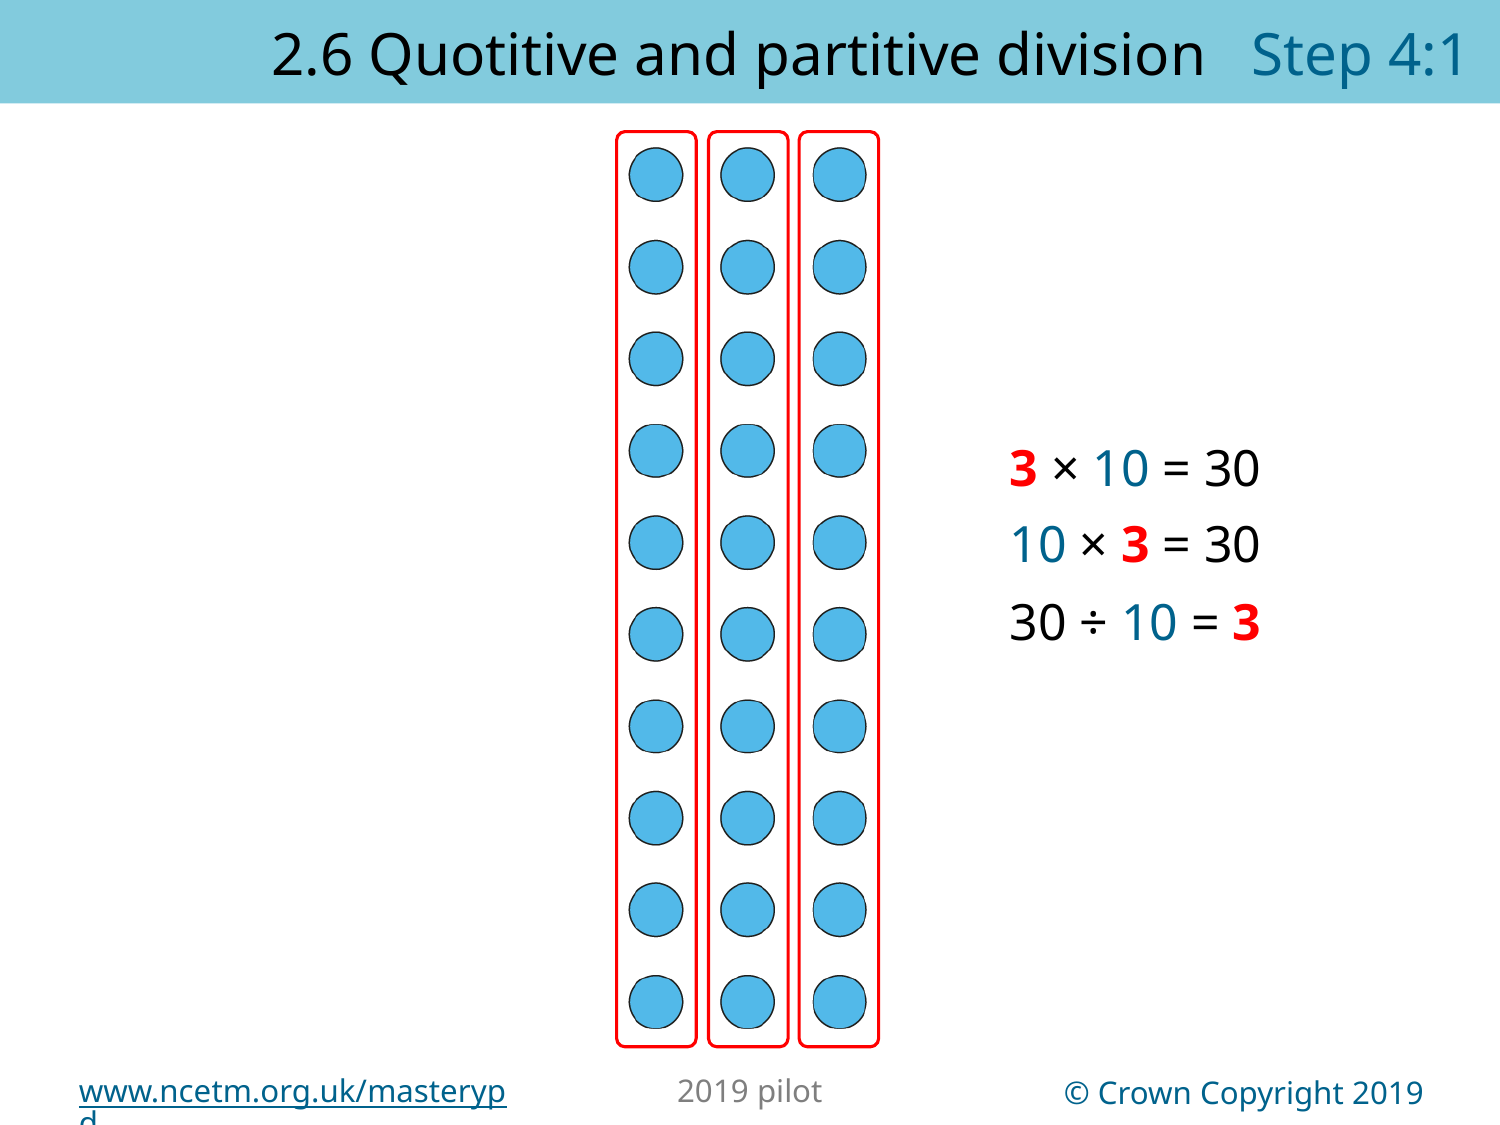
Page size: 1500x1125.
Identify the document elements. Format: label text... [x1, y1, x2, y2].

text_box [799, 1037, 879, 1047]
list 2.6 Quotitive and partitive division Step 4:1 [0, 0, 1500, 104]
picture [355, 147, 1145, 1029]
text_box [616, 131, 697, 146]
text_box 3 × 10 = 30 [1149, 429, 1289, 504]
picture [1128, 454, 1142, 482]
text_box [616, 1037, 697, 1047]
text_box [708, 1037, 789, 1047]
text_box [799, 131, 879, 146]
text_box [708, 131, 789, 146]
text_box 30 ÷ 10 = 3 [1149, 582, 1289, 658]
text_box 10 × 3 = 30 [1149, 504, 1289, 580]
